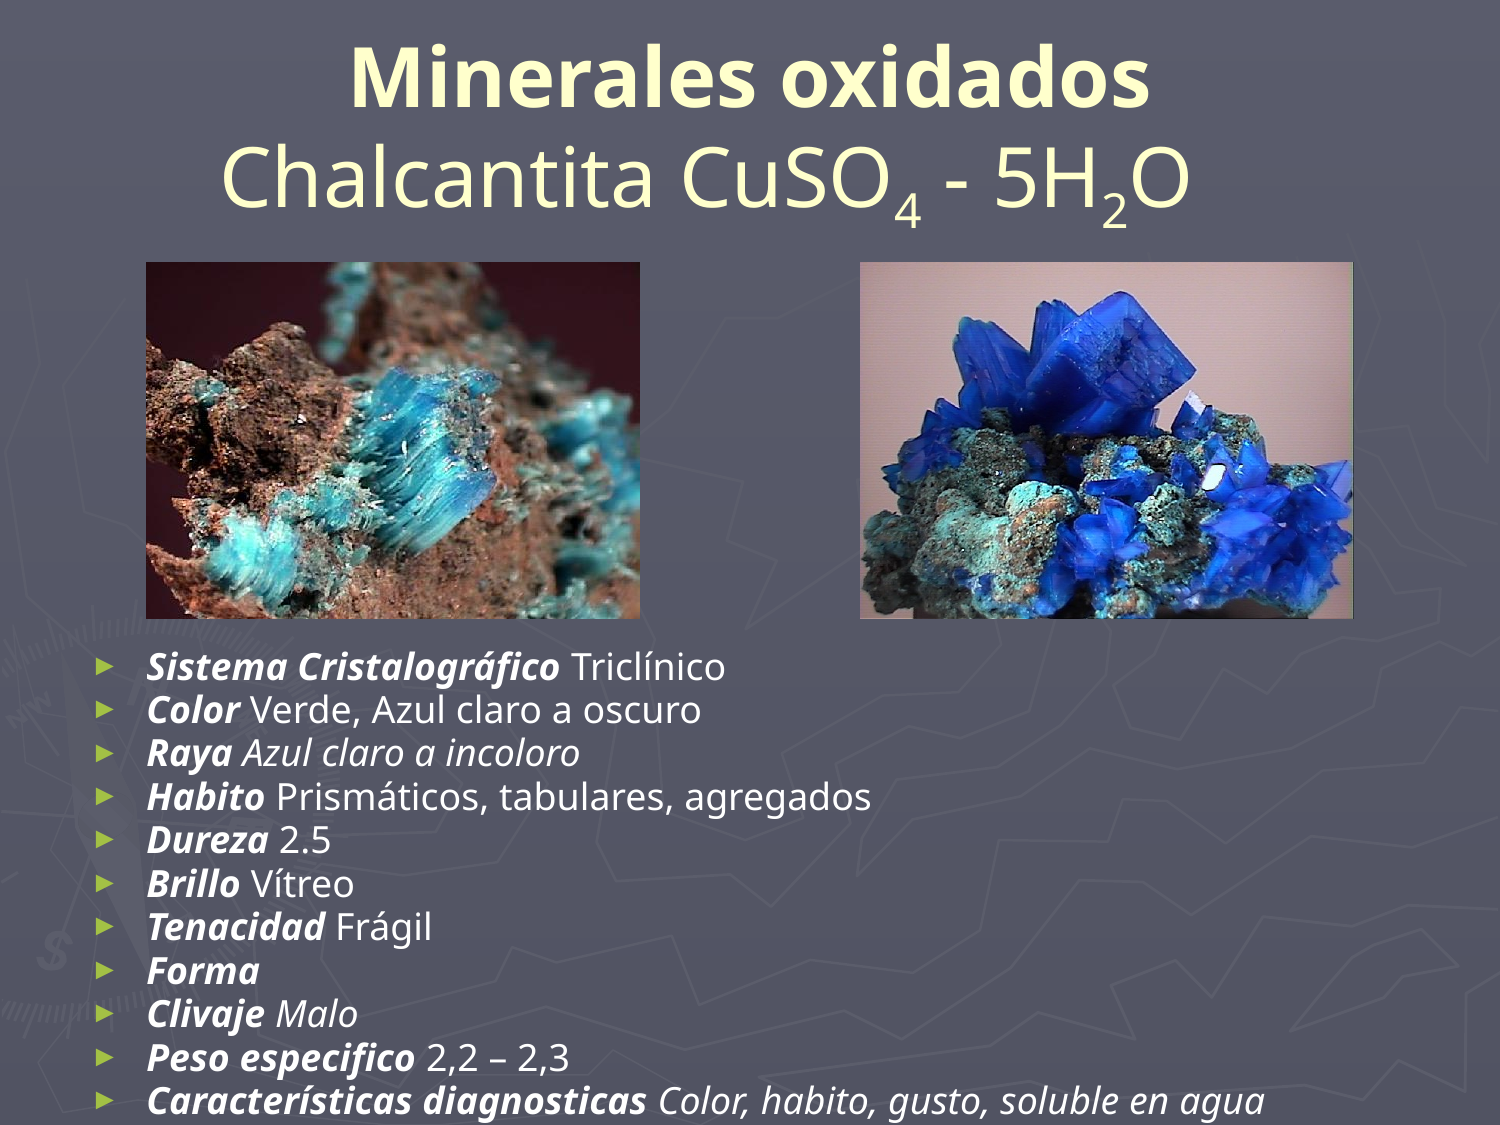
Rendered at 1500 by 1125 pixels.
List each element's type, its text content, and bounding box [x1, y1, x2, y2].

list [859, 262, 1354, 620]
list Sistema Cristalográfico Triclínico Color Verde, Azul claro a oscuro Raya Azul claro a incoloro Habito Prismáticos, tabulares, agregados Dureza 2.5 Brillo Vítreo Tenacidad Frágil Forma Clivaje Malo Peso especifico 2,2 – 2,3 Características diagnosticas Color, habito, gusto, soluble en agua [74, 643, 1426, 1048]
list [146, 262, 641, 620]
title Minerales oxidados Chalcantita CuSO4 - 5H2O [49, 37, 1451, 226]
